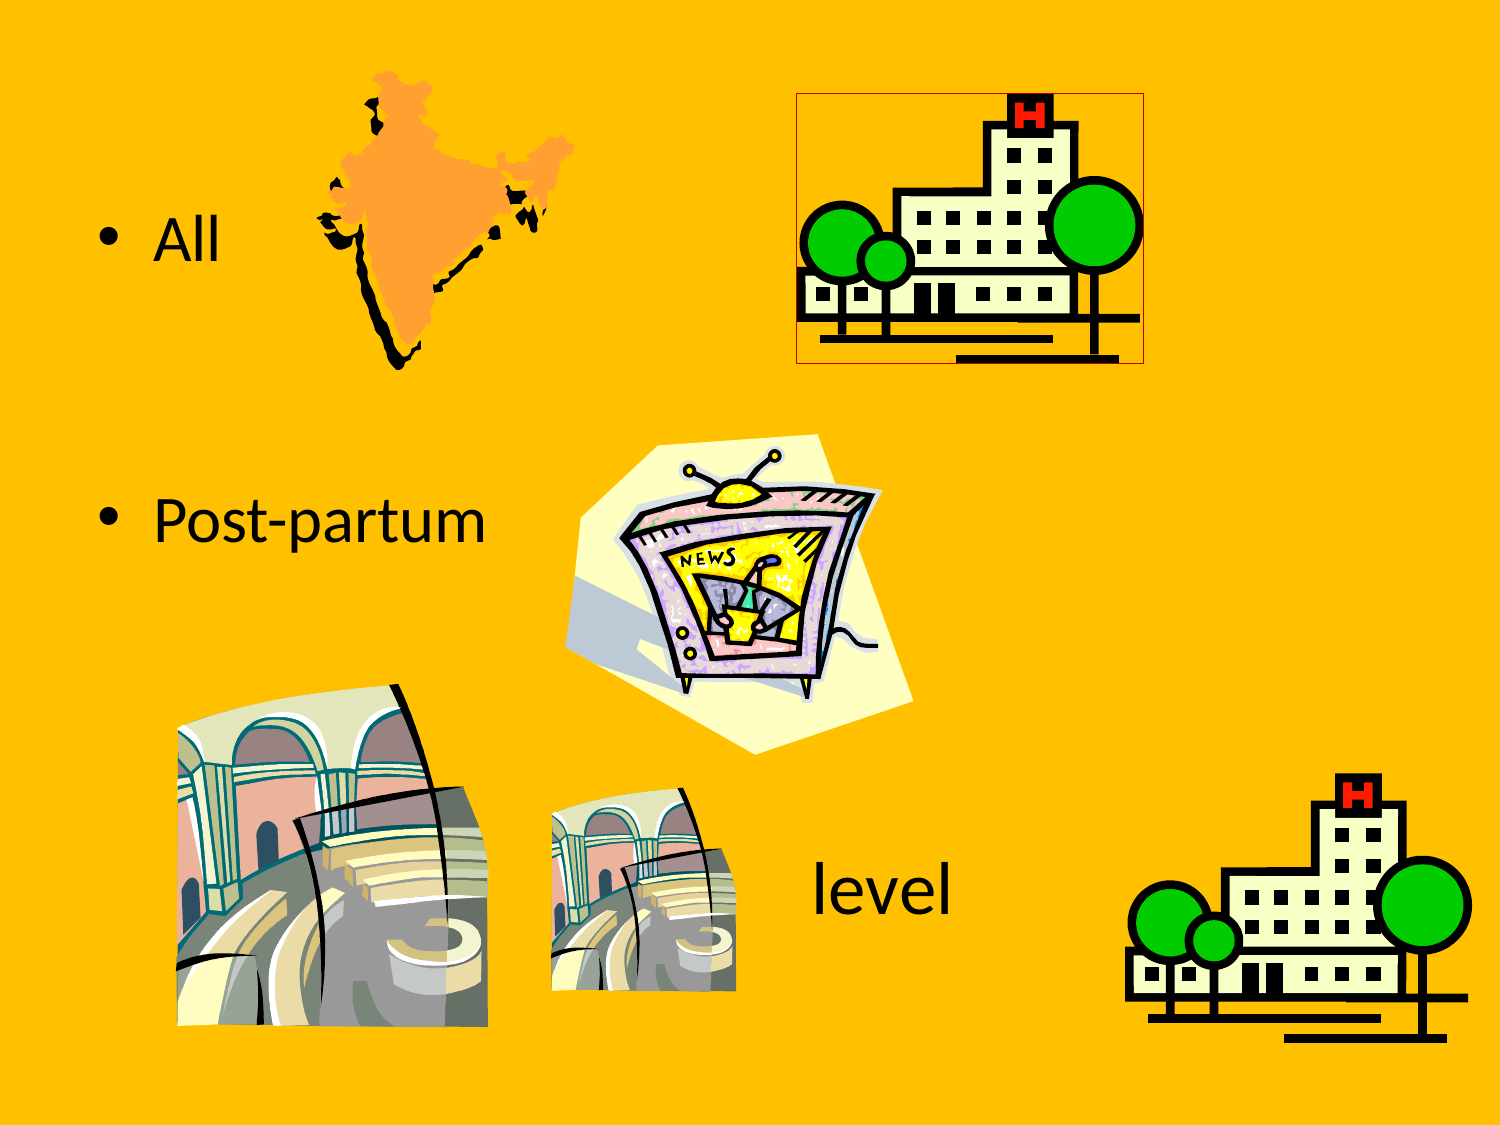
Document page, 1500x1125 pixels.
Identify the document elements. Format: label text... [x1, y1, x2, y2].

picture [175, 679, 494, 1032]
picture [796, 93, 1145, 364]
picture [550, 784, 740, 995]
picture [562, 433, 917, 758]
picture [316, 70, 575, 371]
text_box level [796, 831, 1090, 937]
picture [1124, 773, 1473, 1044]
list All Post-partum [82, 187, 1432, 930]
